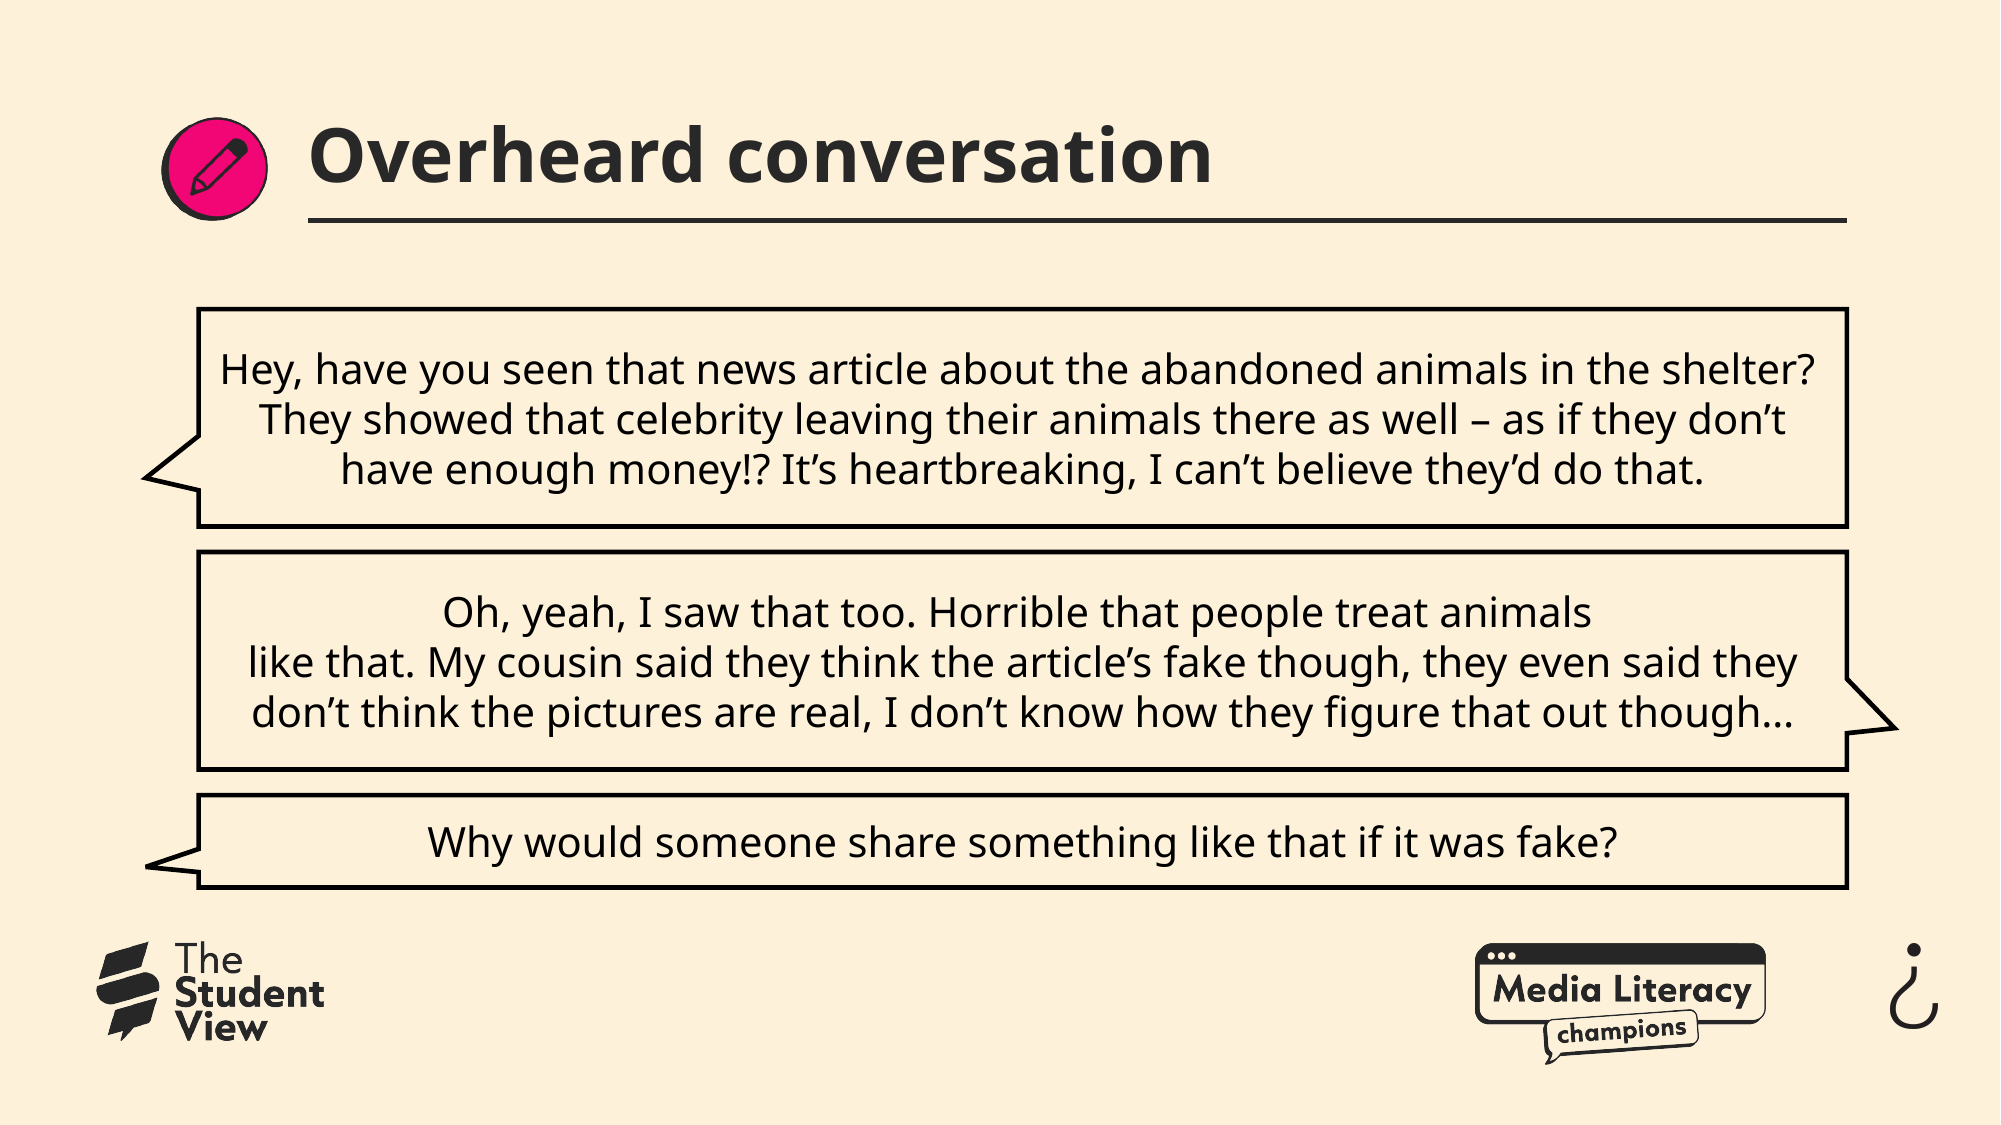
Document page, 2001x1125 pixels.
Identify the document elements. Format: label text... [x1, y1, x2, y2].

text_box Hey, have you seen that news article about the abandoned animals in the shelter? They showed that celebrity leaving their animals there as well – as if they don’t have enough money!? It’s heartbreaking, I can’t believe they’d do that. [145, 309, 1847, 527]
picture [161, 116, 268, 222]
picture [1475, 943, 1766, 1065]
title Overheard conversation [296, 49, 1591, 267]
picture [1890, 943, 1938, 1029]
text_box Oh, yeah, I saw that too. Horrible that people treat animals like that. My cousin said they think the article’s fake though, they even said they don’t think the pictures are real, I don’t know how they figure that out though… [198, 552, 1895, 770]
text_box Why would someone share something like that if it was fake? [145, 795, 1847, 888]
picture [96, 941, 324, 1041]
